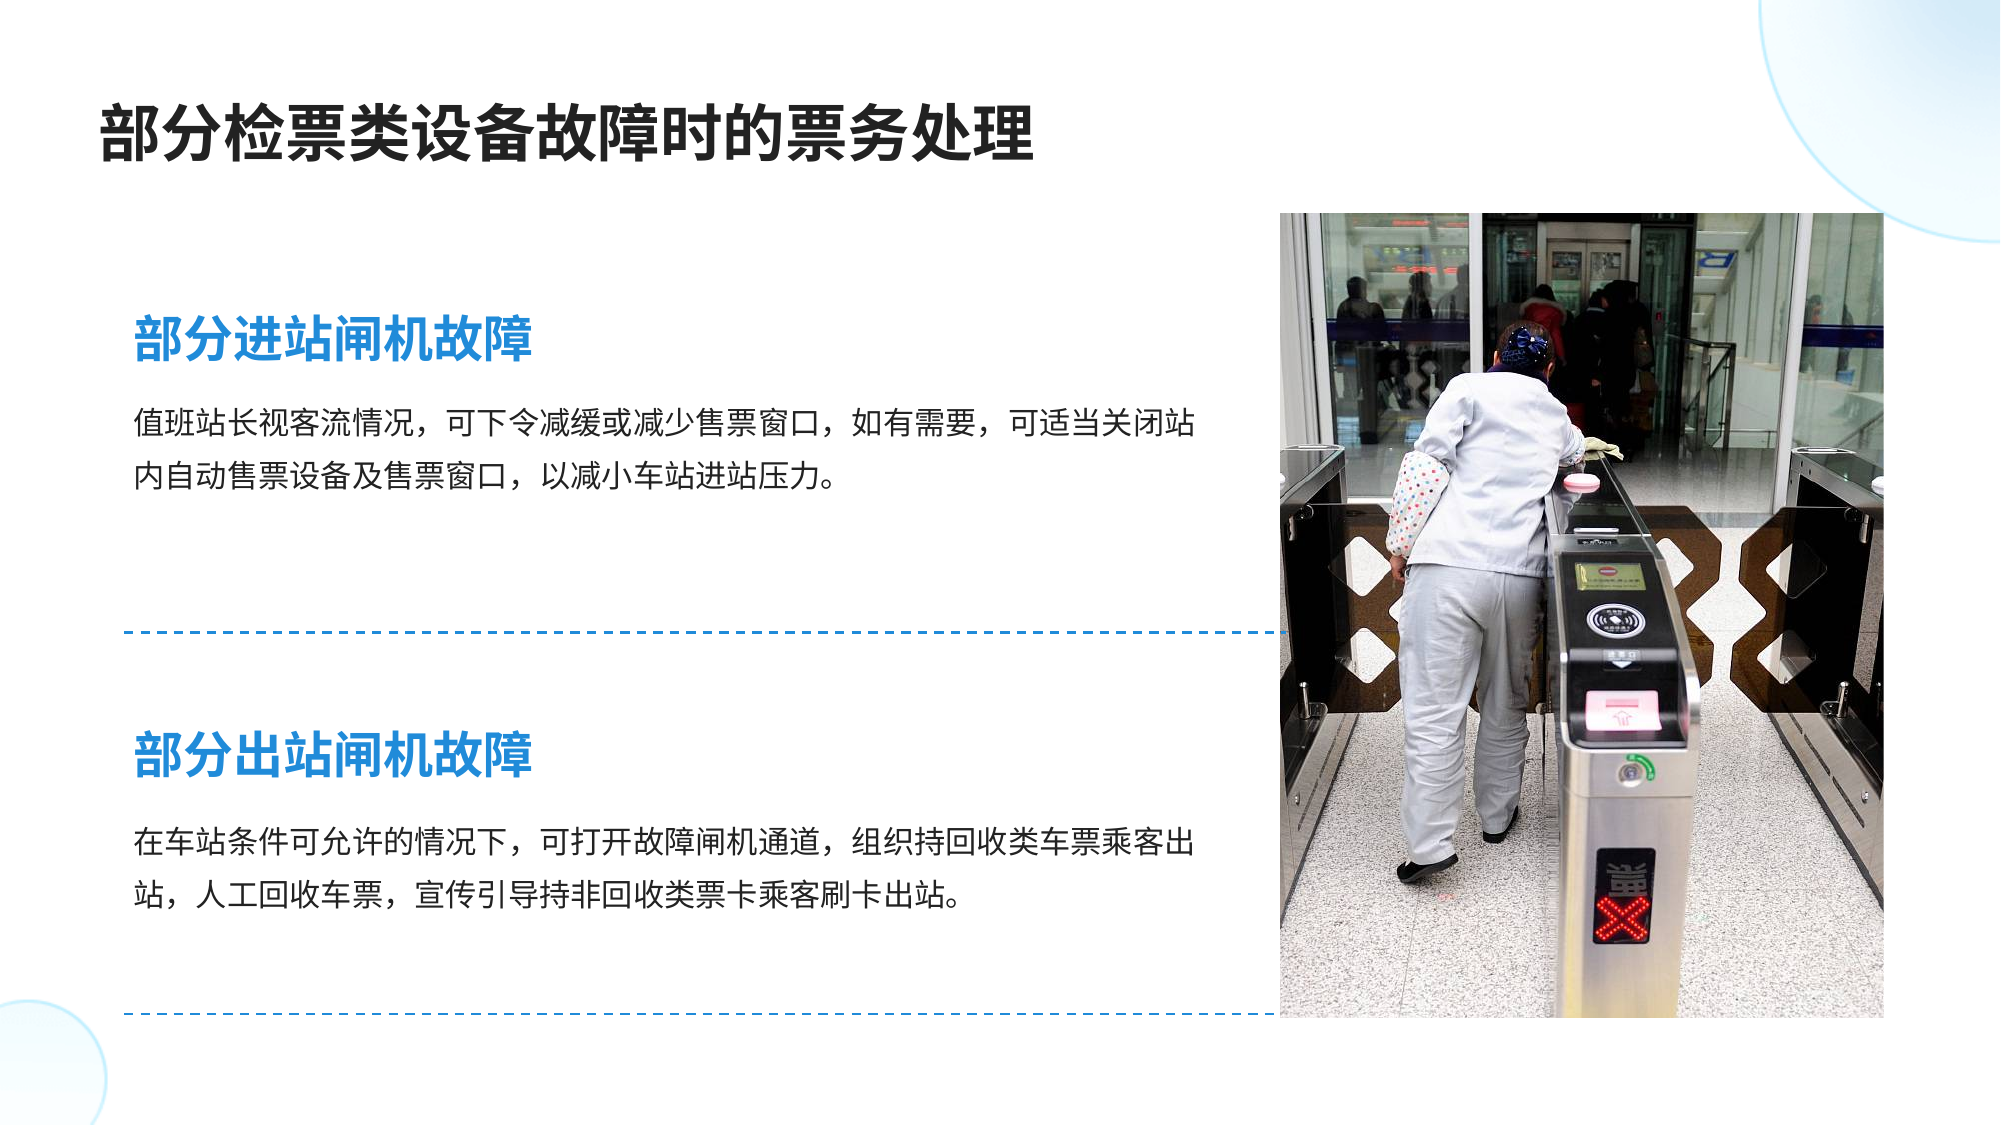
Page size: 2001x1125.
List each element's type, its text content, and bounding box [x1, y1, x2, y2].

text_box 部分进站闸机故障 [113, 261, 1218, 368]
text_box 部分出站闸机故障 [113, 679, 1218, 787]
text_box 部分检票类设备故障时的票务处理 [78, 43, 1922, 189]
text_box 值班站长视客流情况，可下令减缓或减少售票窗口，如有需要，可适当关闭站内自动售票设备及售票窗口，以减小车站进站压力。 [113, 368, 1231, 586]
picture [0, 0, 2001, 1125]
text_box 在车站条件可允许的情况下，可打开故障闸机通道，组织持回收类车票乘客出站，人工回收车票，宣传引导持非回收类票卡乘客刷卡出站。 [113, 787, 1231, 1005]
